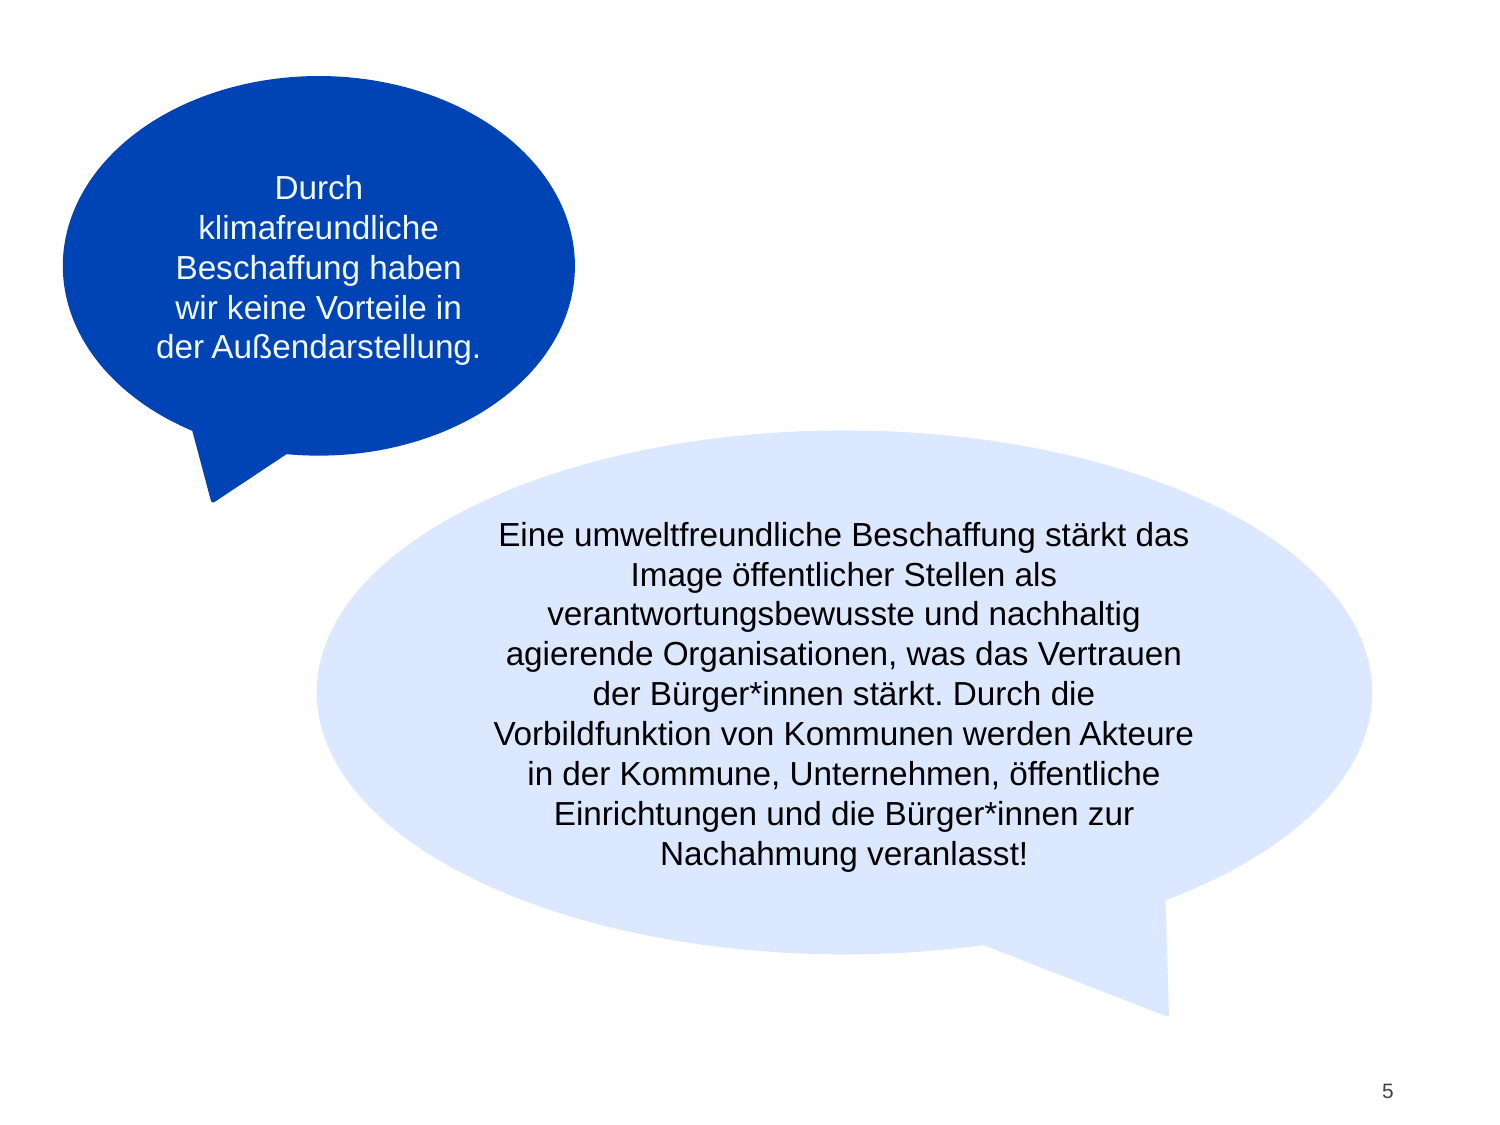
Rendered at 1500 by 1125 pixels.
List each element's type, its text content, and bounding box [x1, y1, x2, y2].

text_box Durch klimafreundliche Beschaffung haben wir keine Vorteile in der Außendarstellung. [62, 160, 575, 503]
title Argumente 7 [106, 71, 1103, 219]
text_box Eine umweltfreundliche Beschaffung stärkt das Image öffentlicher Stellen als verantwortungsbewusste und nachhaltig agierende Organisationen, was das Vertrauen der Bürger*innen stärkt. Durch die Vorbildfunktion von Kommunen werden Akteure in der Kommune, Unternehmen, öffentliche Einrichtungen und die Bürger*innen zur Nachahmung veranlasst! [316, 430, 1373, 1017]
